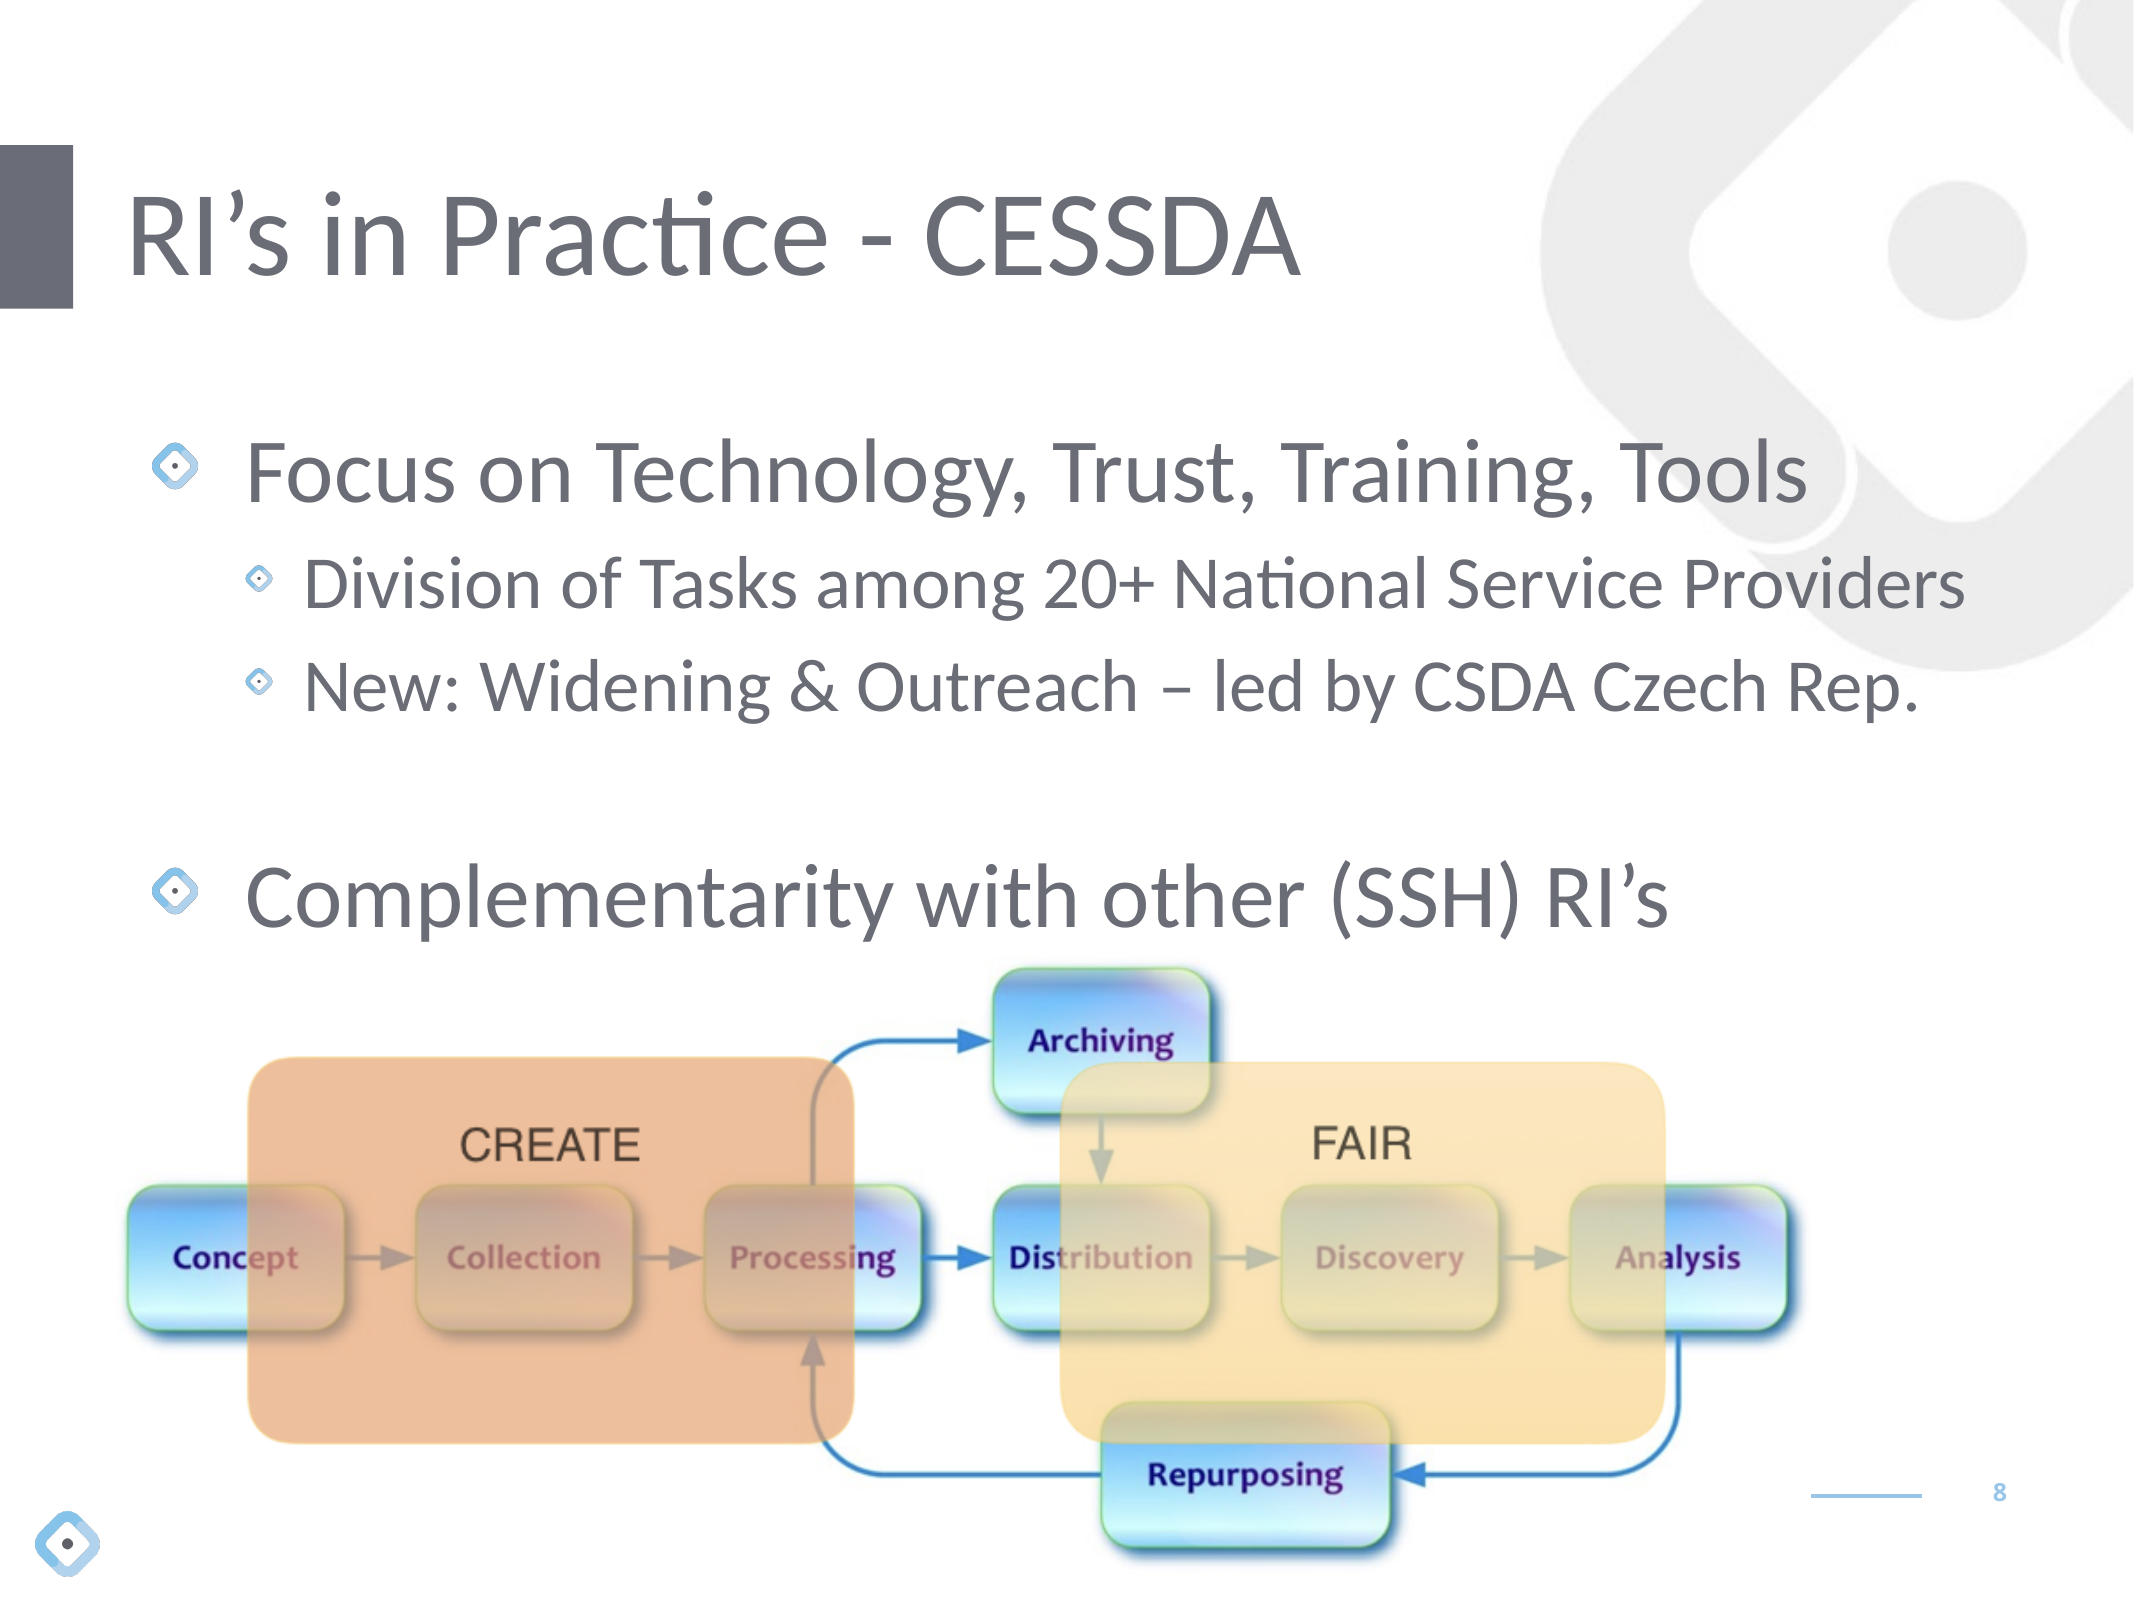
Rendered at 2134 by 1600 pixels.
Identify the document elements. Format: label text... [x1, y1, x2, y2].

picture [0, 0, 2134, 1600]
text_box RI’s in Practice - CESSDA [116, 145, 1571, 309]
slide_number 8 [1978, 1469, 2016, 1526]
list Focus on Technology, Trust, Training, Tools Division of Tasks among 20+ National Service Providers New: Widening & Outreach – led by CSDA Czech Rep. Complementarity with other (SSH) RI’s [117, 377, 2059, 958]
